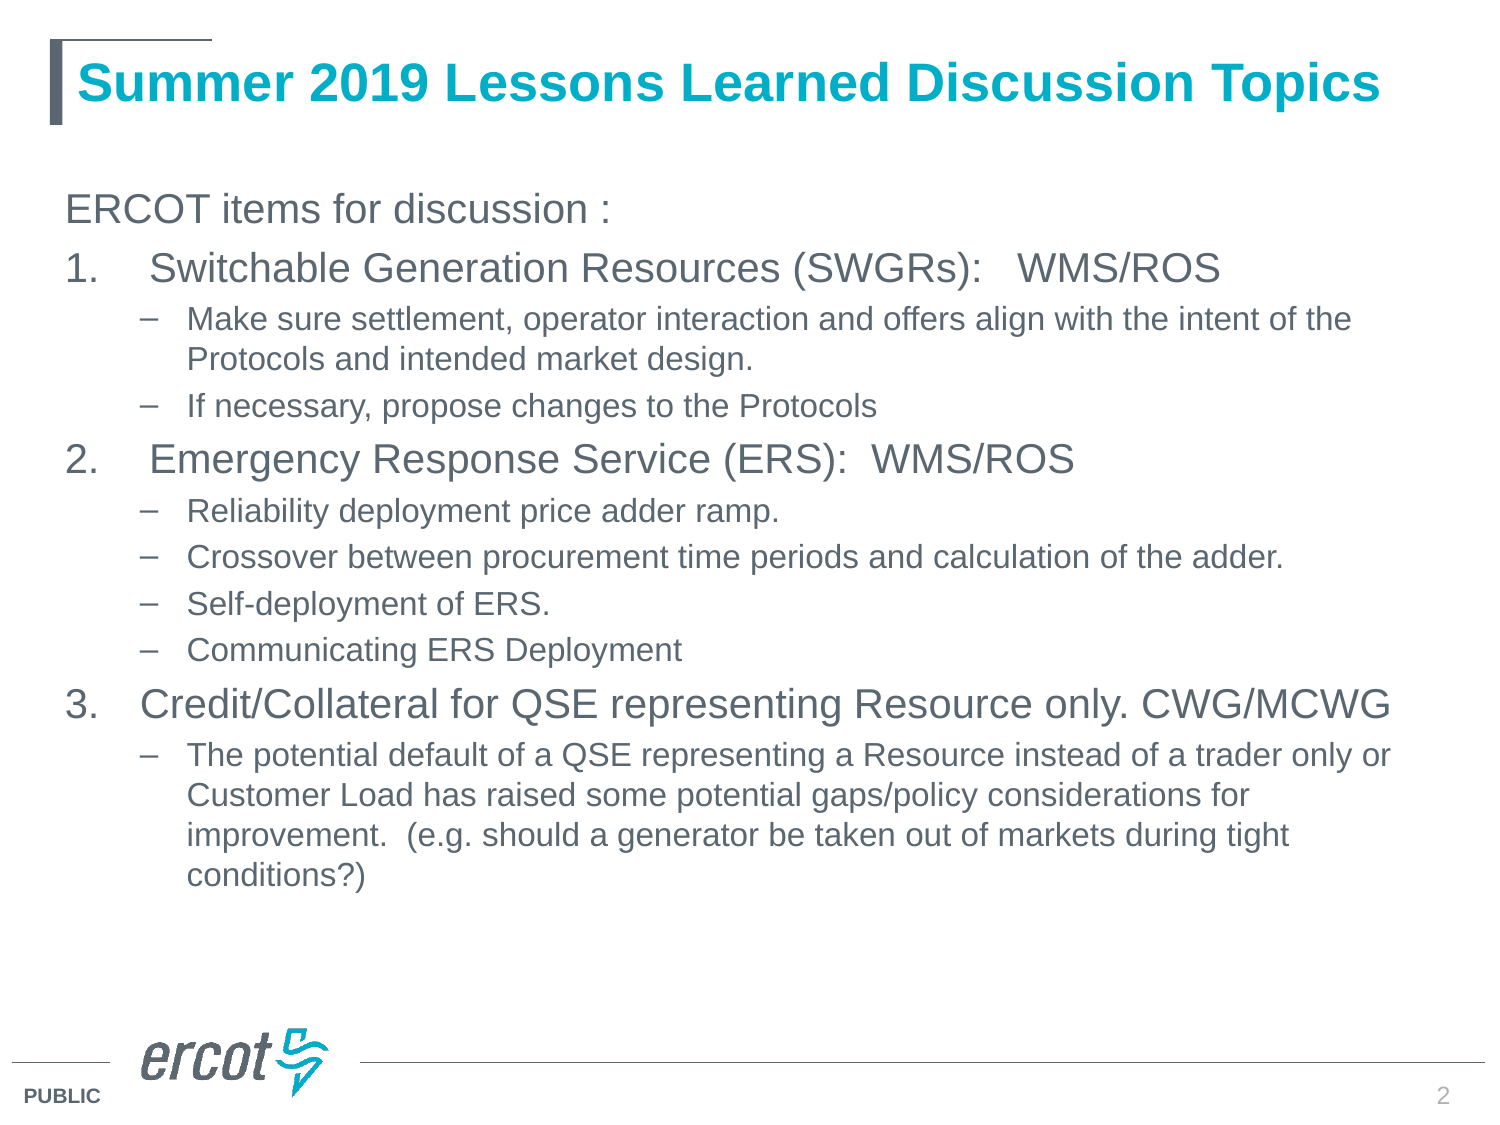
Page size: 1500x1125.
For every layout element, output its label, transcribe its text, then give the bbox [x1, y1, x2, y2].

list ERCOT items for discussion : Switchable Generation Resources (SWGRs): WMS/ROS Make sure settlement, operator interaction and offers align with the intent of the Protocols and intended market design. If necessary, propose changes to the Protocols Emergency Response Service (ERS): WMS/ROS Reliability deployment price adder ramp. Crossover between procurement time periods and calculation of the adder. Self-deployment of ERS. Communicating ERS Deployment Credit/Collateral for QSE representing Resource only. CWG/MCWG The potential default of a QSE representing a Resource instead of a trader only or Customer Load has raised some potential gaps/policy considerations for improvement. (e.g. should a generator be taken out of markets during tight conditions?) [50, 174, 1450, 1000]
title Summer 2019 Lessons Learned Discussion Topics [62, 39, 1450, 125]
picture [137, 1024, 332, 1100]
slide_number 2 [1400, 1076, 1488, 1113]
